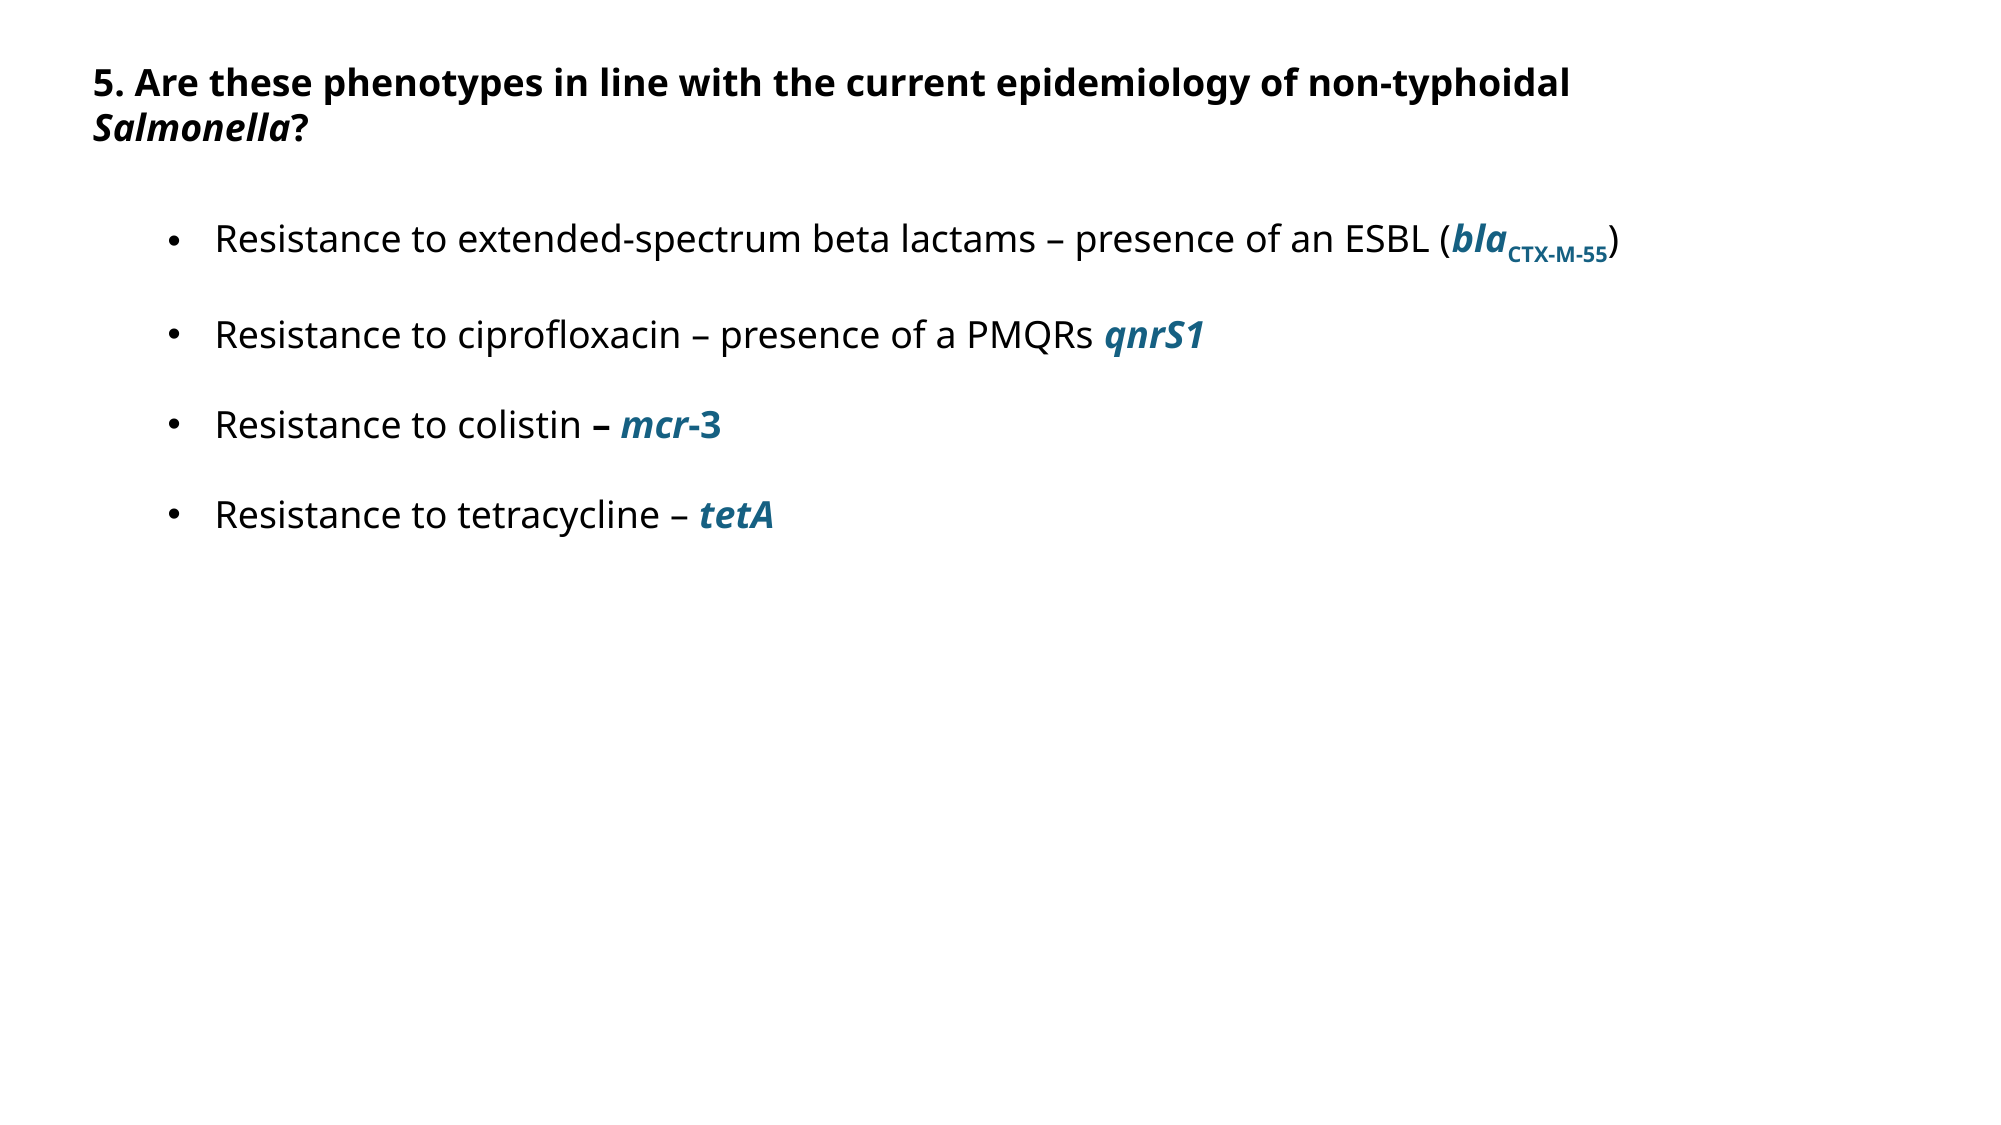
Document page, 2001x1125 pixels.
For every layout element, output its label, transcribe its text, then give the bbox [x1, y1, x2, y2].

text_box 5. Are these phenotypes in line with the current epidemiology of non-typhoidal Salmonella? [78, 51, 1709, 156]
text_box Resistance to extended-spectrum beta lactams – presence of an ESBL (blaCTX-M-55) Resistance to ciprofloxacin – presence of a PMQRs qnrS1 Resistance to colistin – mcr-3 Resistance to tetracycline – tetA [152, 156, 1634, 544]
